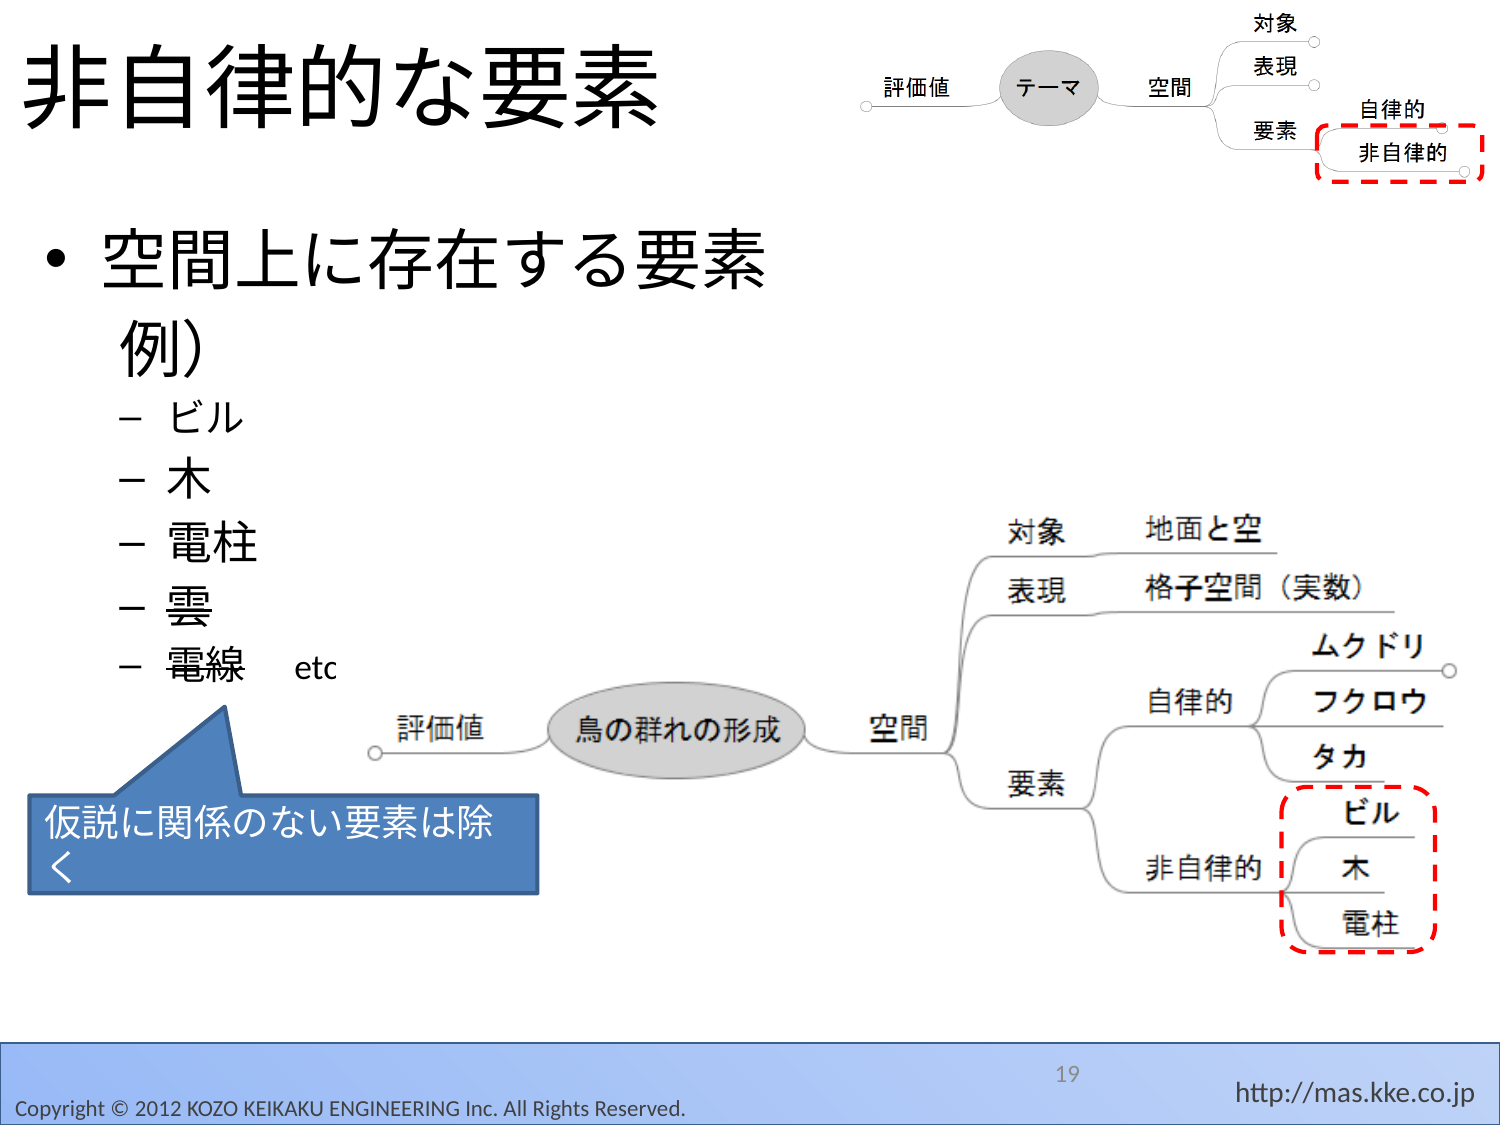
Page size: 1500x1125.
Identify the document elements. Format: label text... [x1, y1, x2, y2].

footer Copyright © 2012 KOZO KEIKAKU ENGINEERING Inc. All Rights Reserved. [0, 1088, 988, 1125]
list 空間上に存在する要素 例） ビル 木 電柱 雲 電線 etc… [29, 896, 1341, 1071]
list 空間上に存在する要素 例） ビル 木 電柱 雲 電線 etc… [29, 209, 1341, 793]
picture [856, 7, 1483, 183]
picture [336, 467, 1484, 988]
text_box 仮説に関係のない要素は除く [27, 704, 331, 896]
title 非自律的な要素 [5, 9, 852, 161]
slide_number 19 [960, 1071, 1175, 1103]
